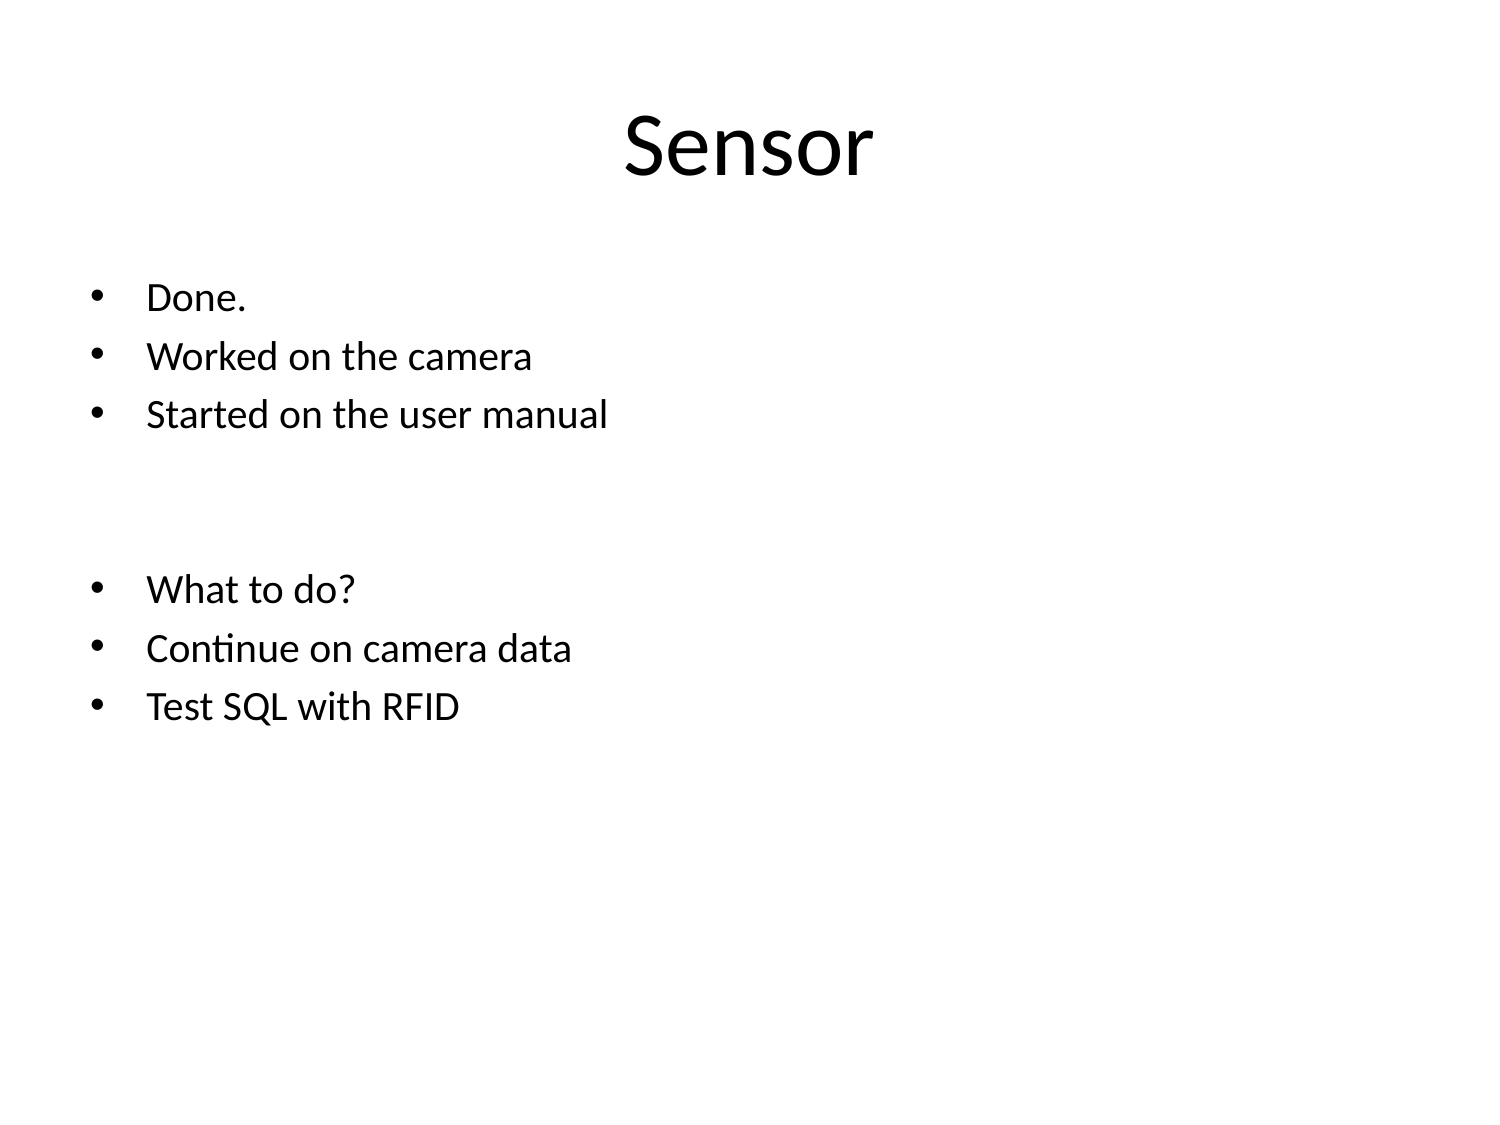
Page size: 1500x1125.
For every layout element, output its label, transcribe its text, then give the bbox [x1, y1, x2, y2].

title Sensor [75, 45, 1425, 233]
list Done. Worked on the camera Started on the user manual What to do? Continue on camera data Test SQL with RFID [75, 262, 1425, 1005]
